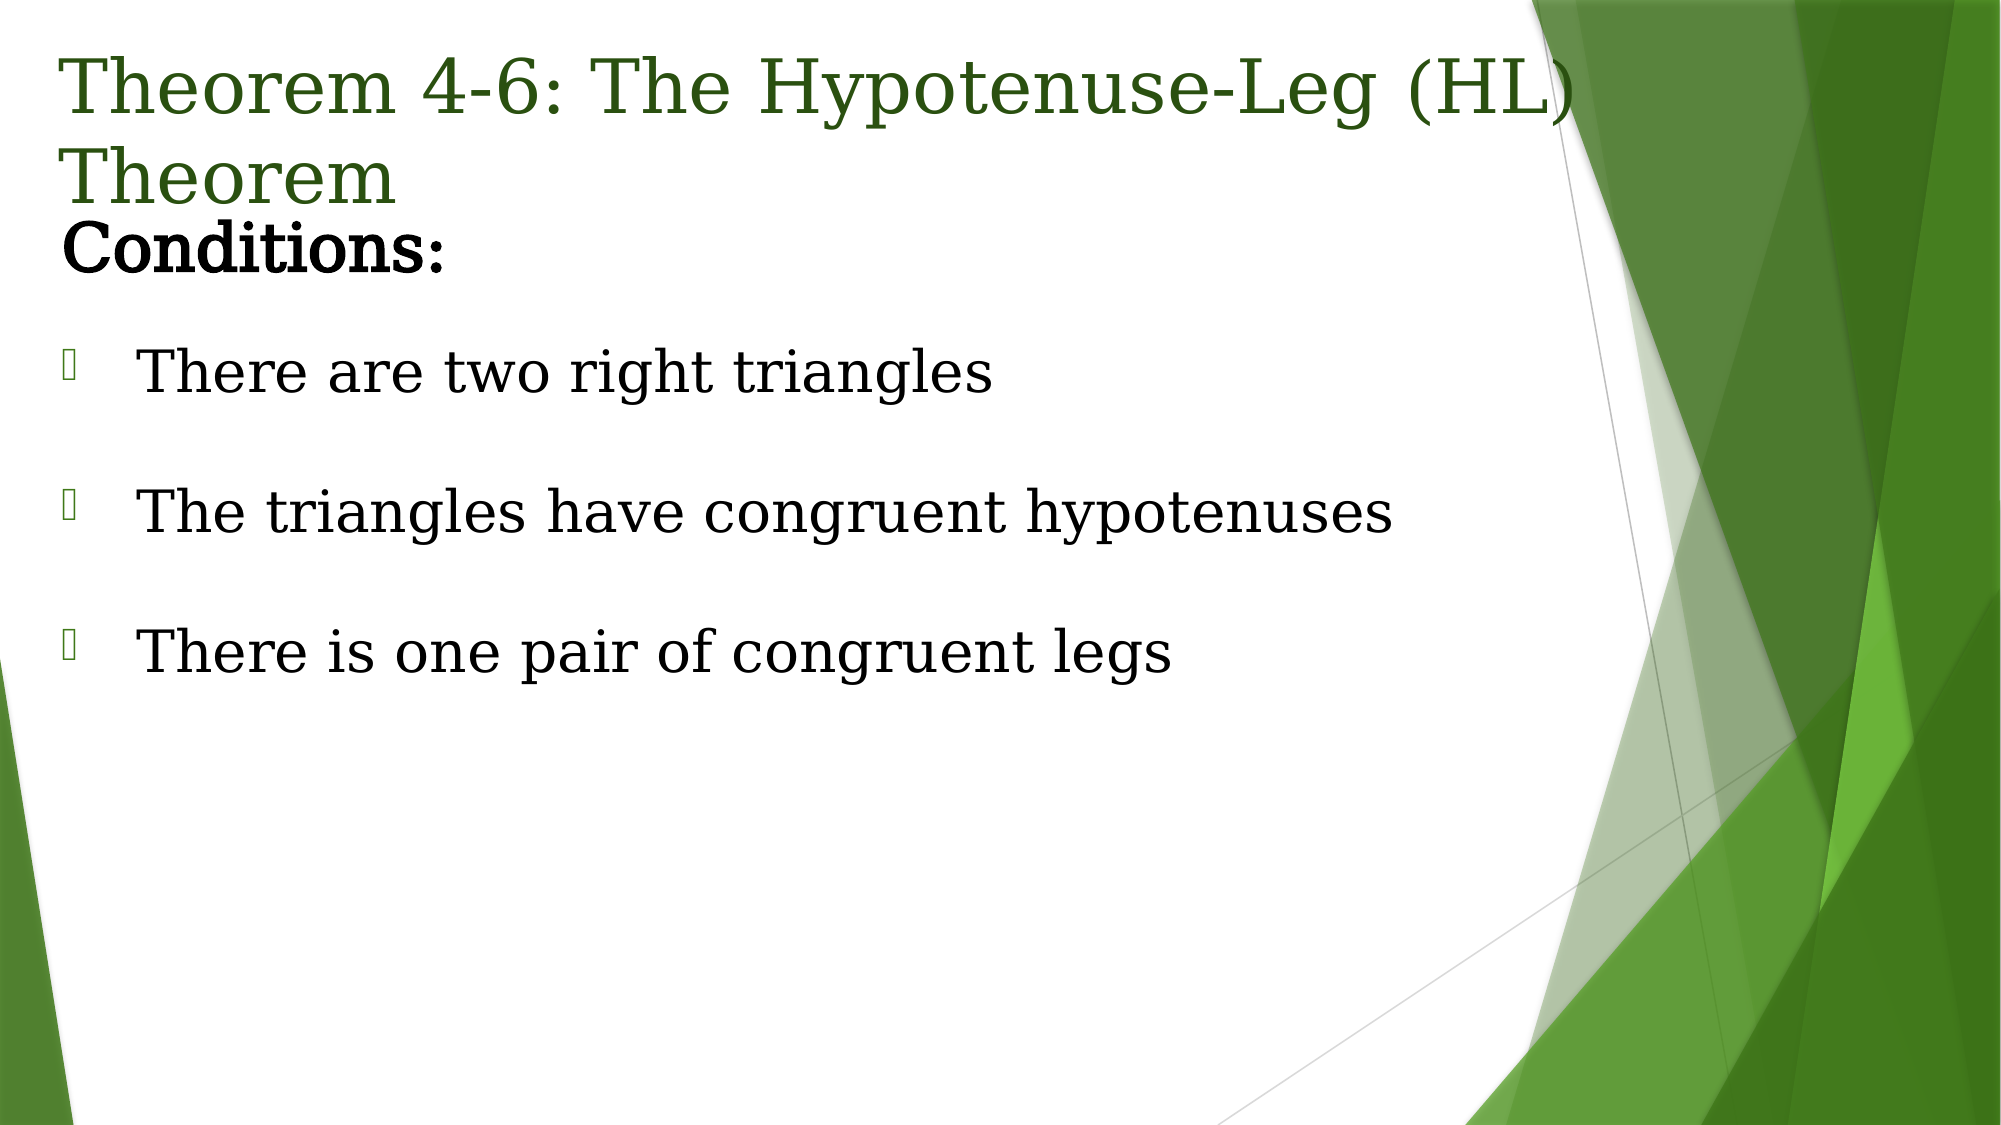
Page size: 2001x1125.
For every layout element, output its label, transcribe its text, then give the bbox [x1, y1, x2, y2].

title Theorem 4-6: The Hypotenuse-Leg (HL) Theorem [43, 30, 1687, 230]
text_box Conditions: There are two right triangles The triangles have congruent hypotenuses There is one pair of congruent legs [46, 197, 1557, 692]
